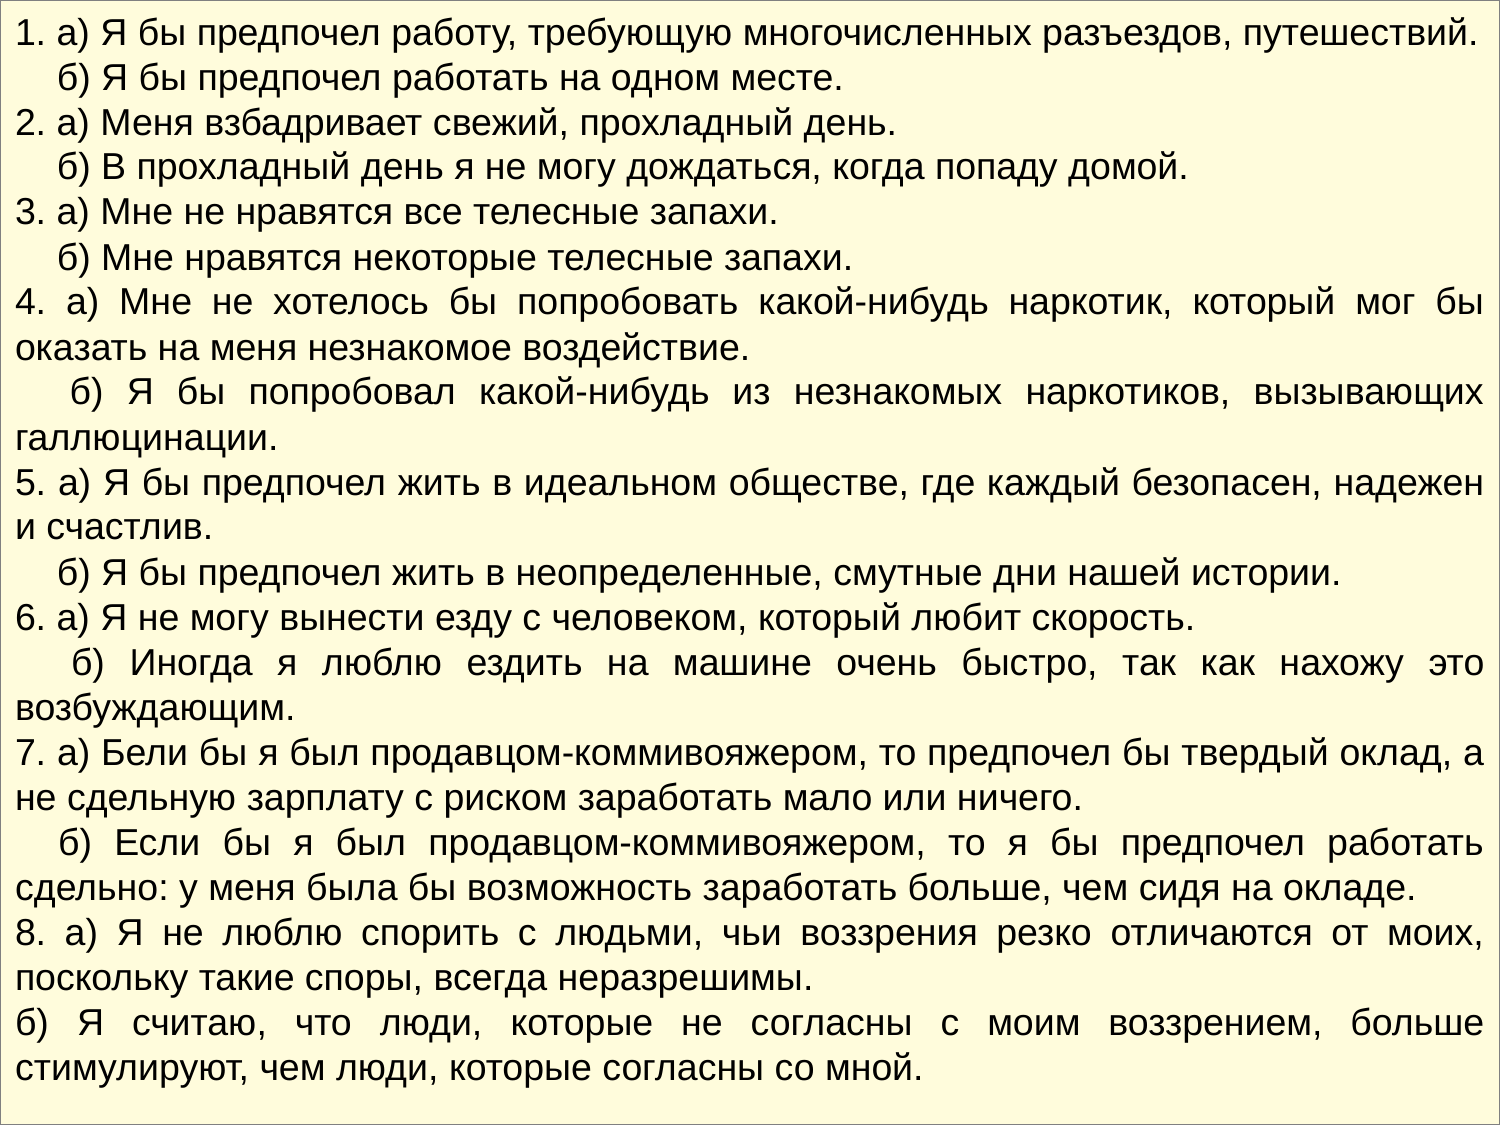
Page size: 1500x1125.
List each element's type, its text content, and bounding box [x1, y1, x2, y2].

text_box 1. а) Я бы предпочел работу, требующую многочисленных разъездов, путешествий. б) Я бы предпочел работать на одном месте. 2. а) Меня взбадривает свежий, прохладный день. б) В прохладный день я не могу дождаться, когда попаду домой. 3. а) Мне не нравятся все телесные запахи. б) Мне нравятся некоторые телесные запахи. 4. а) Мне не хотелось бы попробовать какой-нибудь наркотик, который мог бы оказать на меня незнакомое воздействие. б) Я бы попробовал какой-нибудь из незнакомых наркотиков, вызывающих галлюцинации. 5. а) Я бы предпочел жить в идеальном обществе, где каждый безопасен, надежен и счастлив. б) Я бы предпочел жить в неопределенные, смутные дни нашей истории. 6. а) Я не могу вынести езду с человеком, который любит скорость. б) Иногда я люблю ездить на машине очень быстро, так как нахожу это возбуждающим. 7. а) Бели бы я был продавцом-коммивояжером, то предпочел бы твердый оклад, а не сдельную зарплату с риском заработать мало или ничего. б) Если бы я был продавцом-коммивояжером, то я бы предпочел работать сдельно: у меня была бы возможность заработать больше, чем сидя на окладе. 8. а) Я не люблю спорить с людьми, чьи воззрения резко отличаются от моих, поскольку такие споры, всегда неразрешимы. б) Я считаю, что люди, которые не согласны с моим воззрением, больше стимулируют, чем люди, которые согласны со мной. [0, 0, 1500, 1125]
